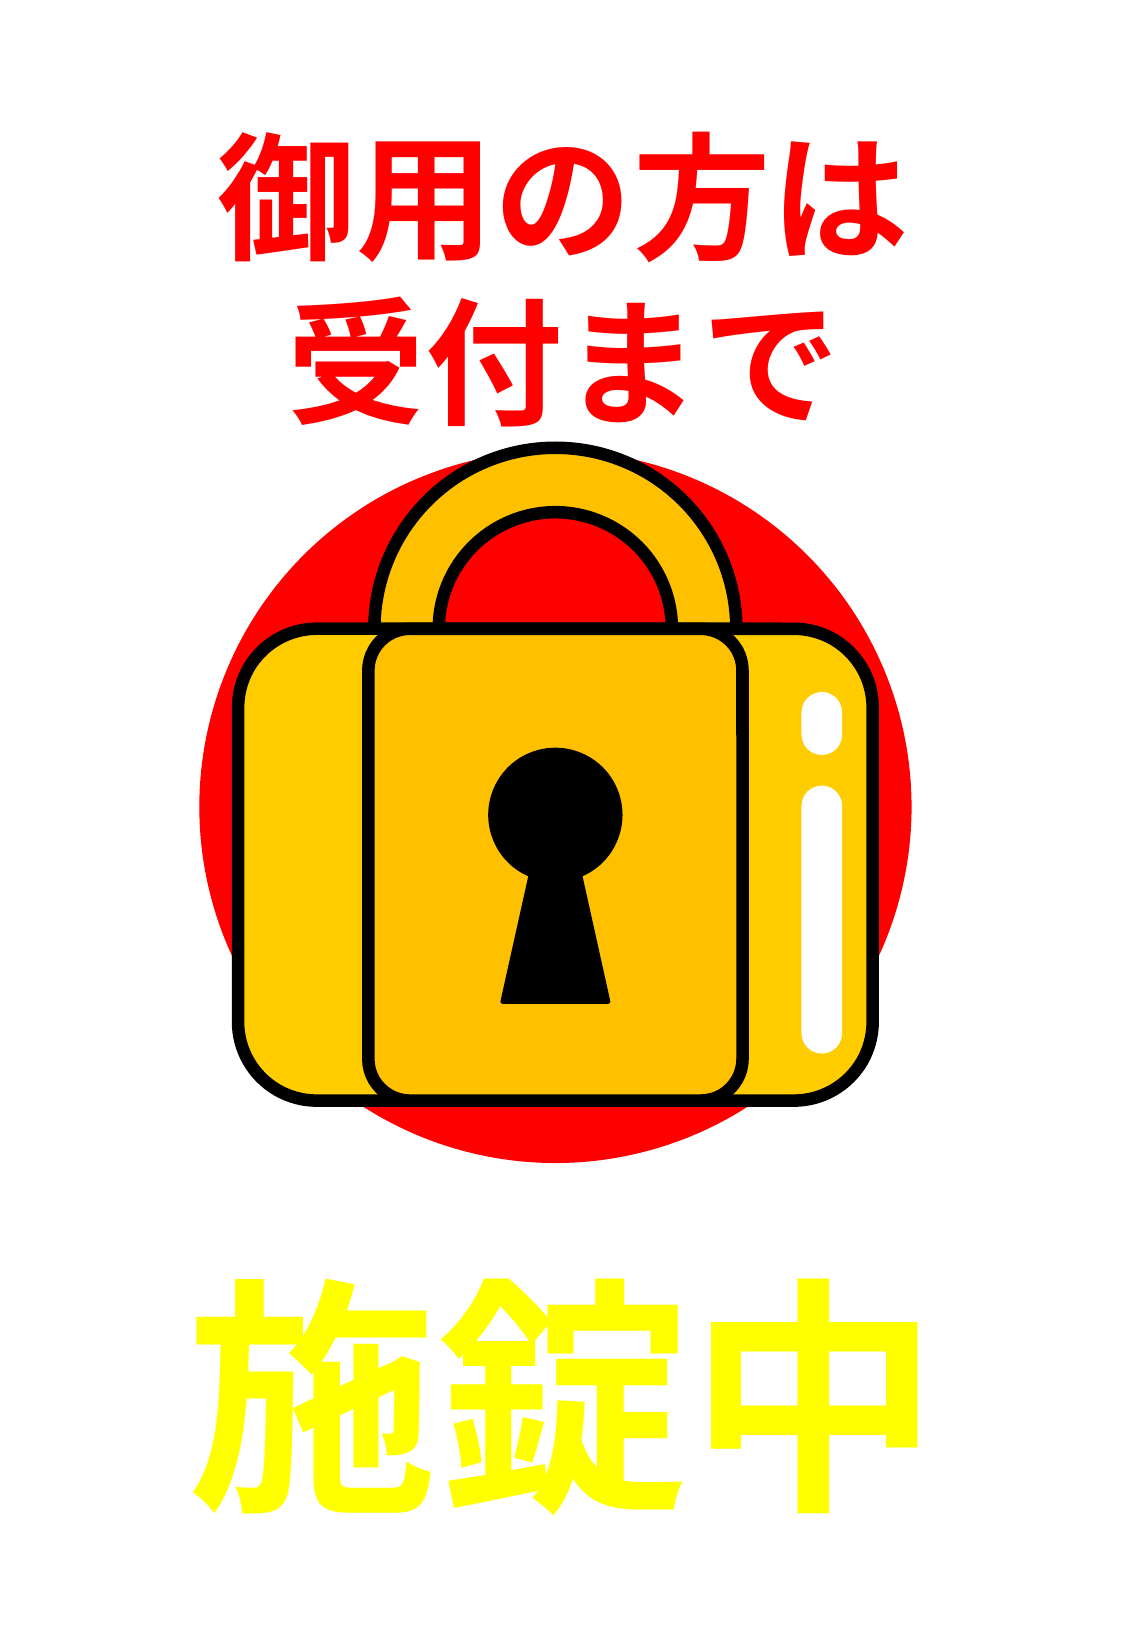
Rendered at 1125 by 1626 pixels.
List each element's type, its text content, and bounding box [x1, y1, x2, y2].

text_box 施錠中 [23, 1234, 1104, 1550]
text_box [199, 447, 912, 1164]
text_box 御用の方は 受付まで [23, 105, 1104, 450]
